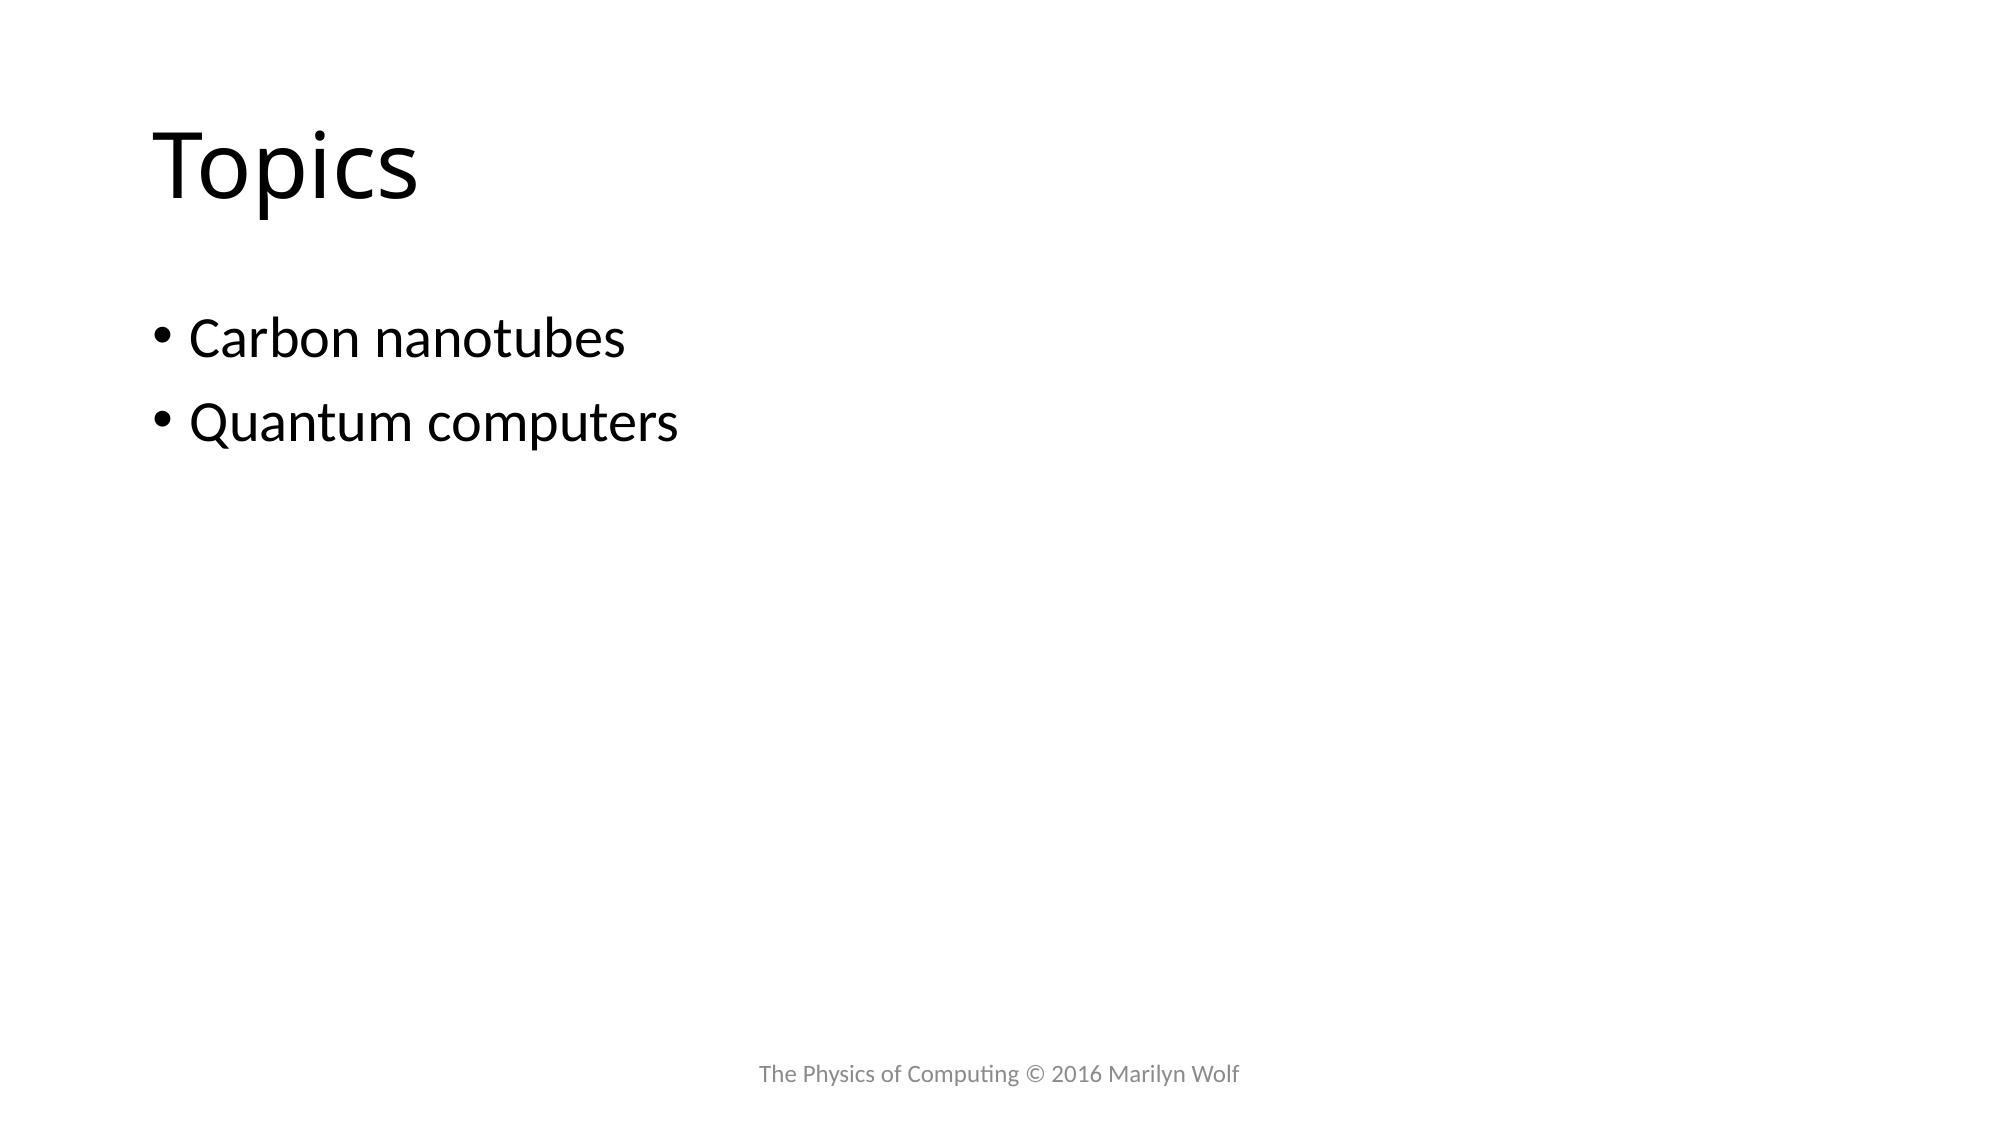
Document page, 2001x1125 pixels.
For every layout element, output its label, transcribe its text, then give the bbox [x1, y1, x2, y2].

title Topics [137, 59, 1863, 278]
list Carbon nanotubes Quantum computers [137, 299, 1863, 1014]
footer The Physics of Computing © 2016 Marilyn Wolf [662, 1042, 1338, 1103]
